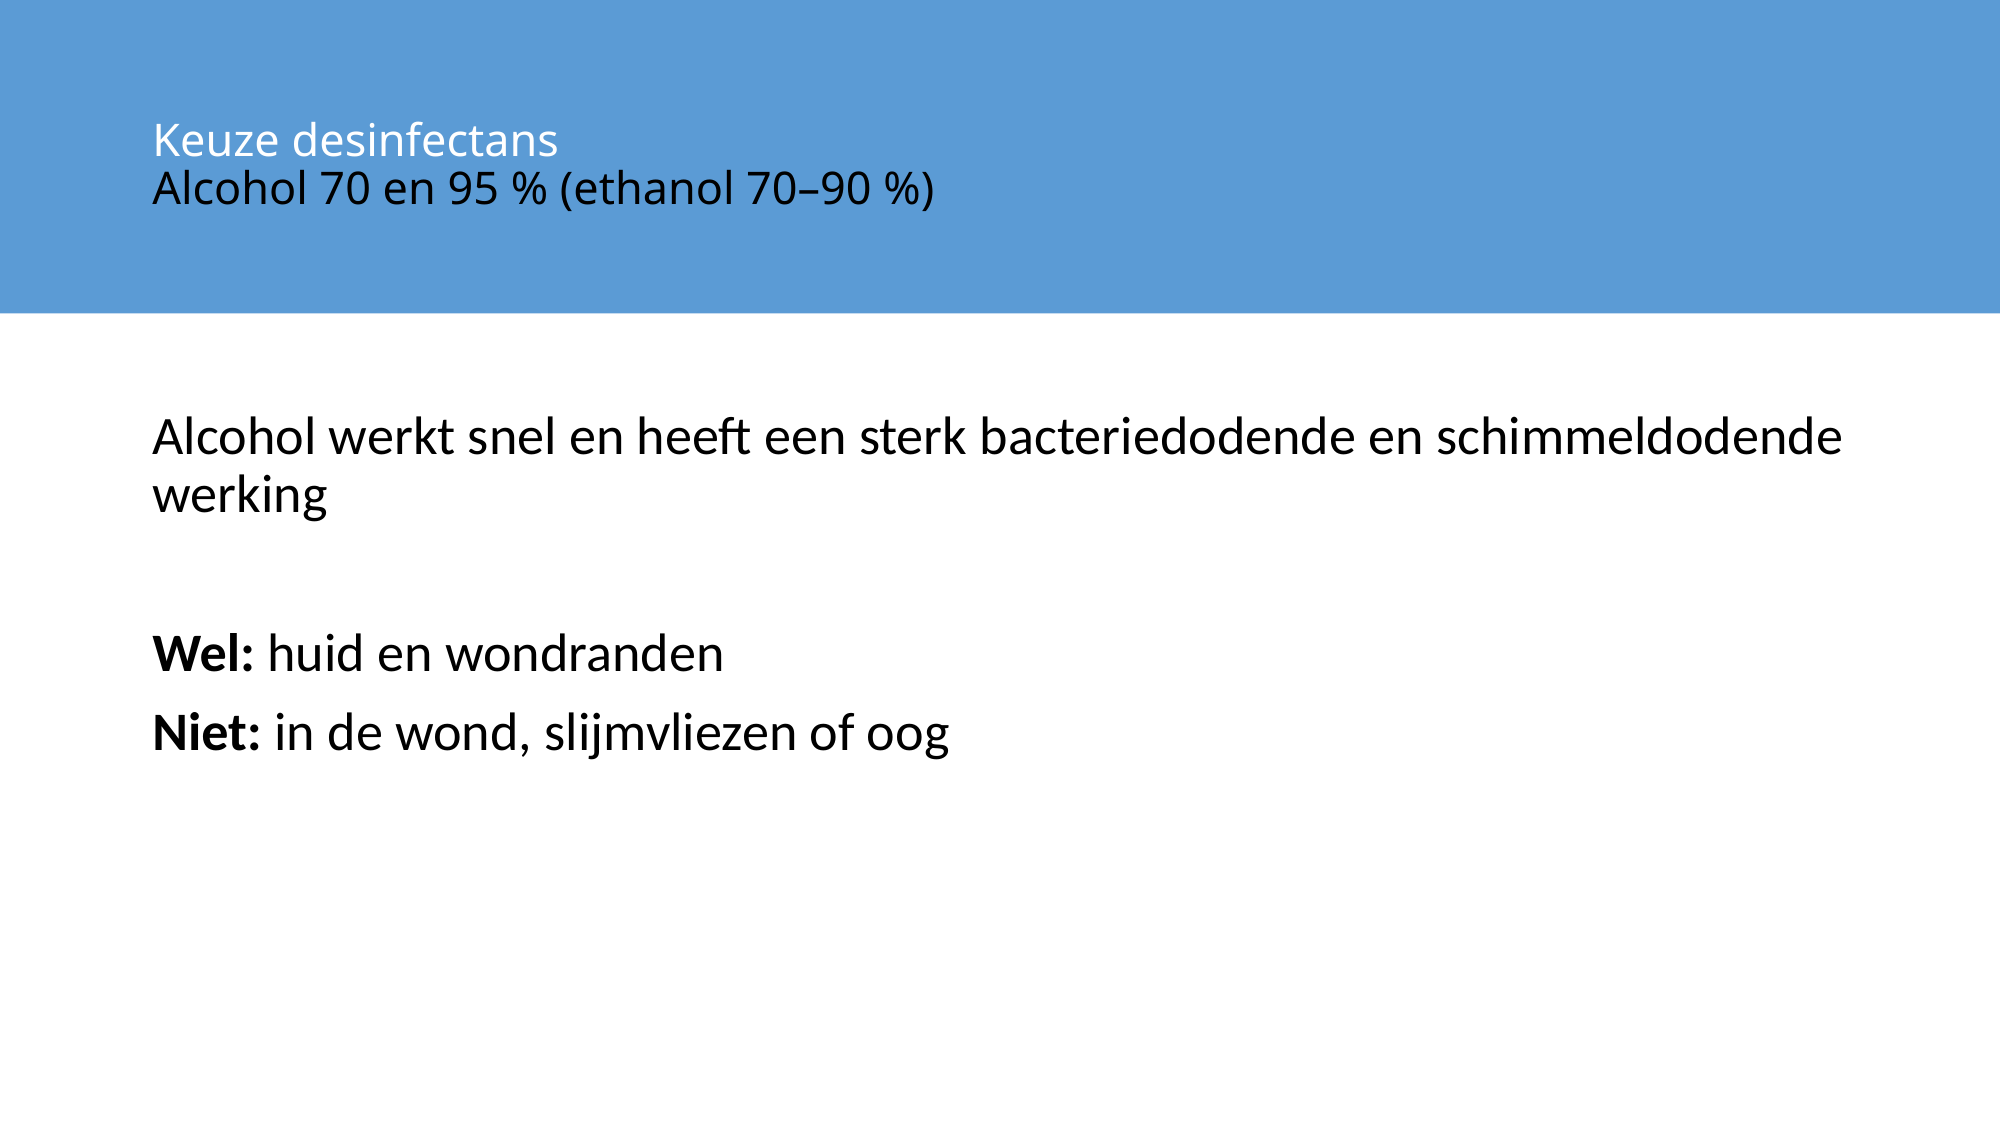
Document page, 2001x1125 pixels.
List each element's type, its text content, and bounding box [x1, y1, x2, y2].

text_box [0, 0, 2000, 314]
title Keuze desinfectans Alcohol 70 en 95 % (ethanol 70–90 %) [137, 59, 1863, 278]
list Alcohol werkt snel en heeft een sterk bacteriedodende en schimmeldodende werking Wel: huid en wondranden Niet: in de wond, slijmvliezen of oog [137, 399, 1863, 1014]
